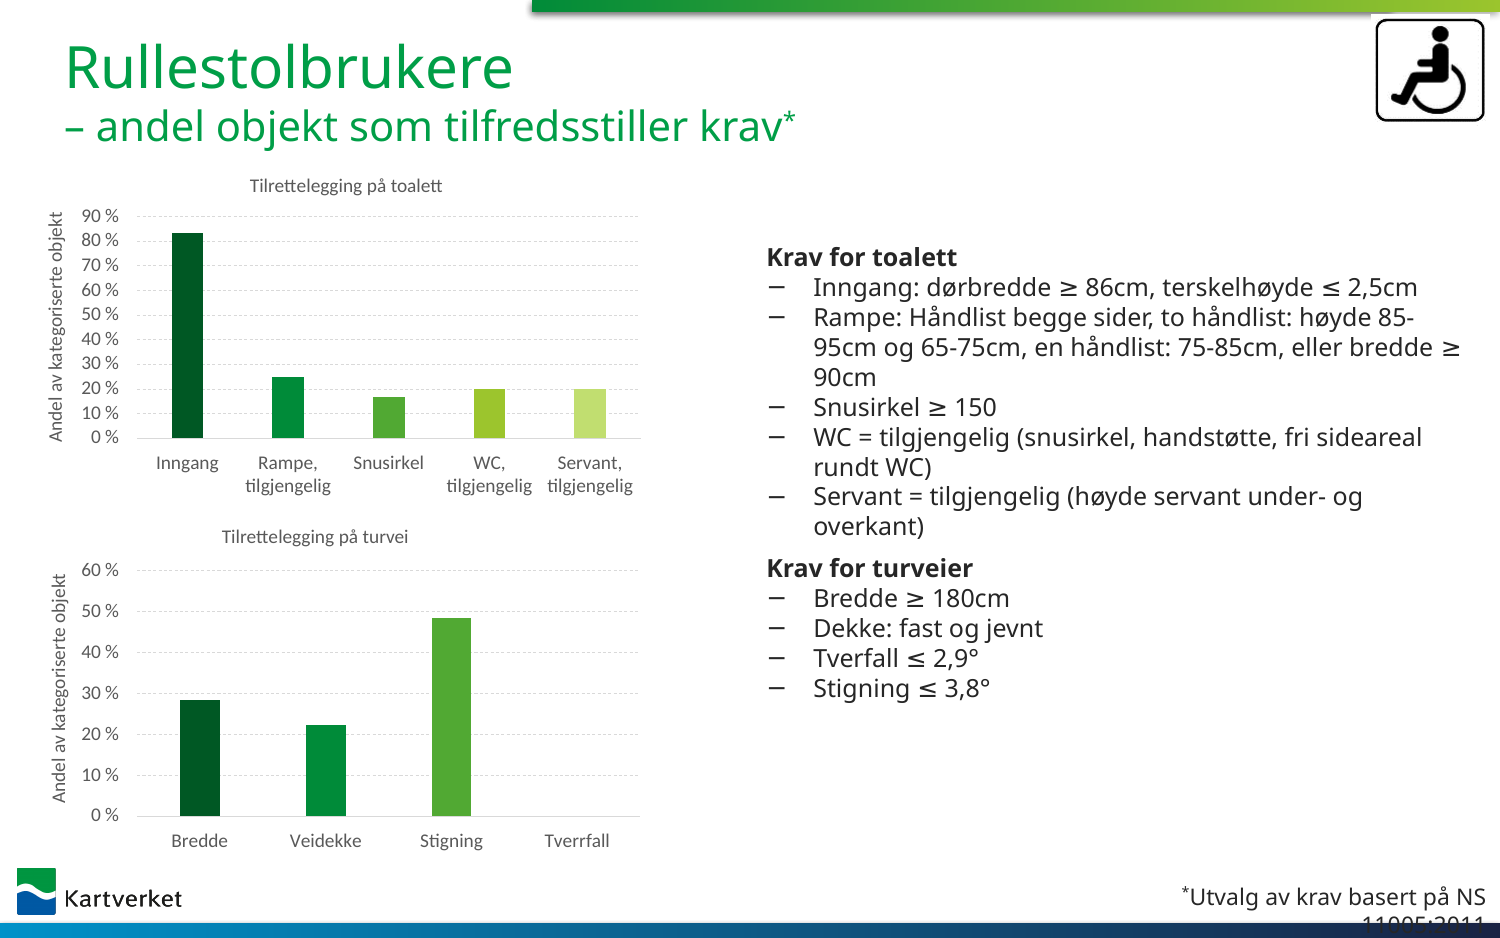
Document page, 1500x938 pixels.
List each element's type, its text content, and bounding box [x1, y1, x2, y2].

picture [41, 166, 652, 505]
text_box Krav for turveier Bredde ≥ 180cm Dekke: fast og jevnt Tverfall ≤ 2,9° Stigning ≤ 3,8° [751, 545, 1483, 710]
text_box *Utvalg av krav basert på NS 11005:2011 [1068, 873, 1500, 938]
picture [1371, 13, 1491, 127]
text_box Krav for toalett Inngang: dørbredde ≥ 86cm, terskelhøyde ≤ 2,5cm Rampe: Håndlist begge sider, to håndlist: høyde 85-95cm og 65-75cm, en håndlist: 75-85cm, eller bredde ≥ 90cm Snusirkel ≥ 150 WC = tilgjengelig (snusirkel, handstøtte, fri sideareal rundt WC) Servant = tilgjengelig (høyde servant under- og overkant) [751, 234, 1483, 545]
picture [41, 520, 652, 859]
text_box Rullestolbrukere – andel objekt som tilfredsstiller krav* [49, 14, 1431, 158]
